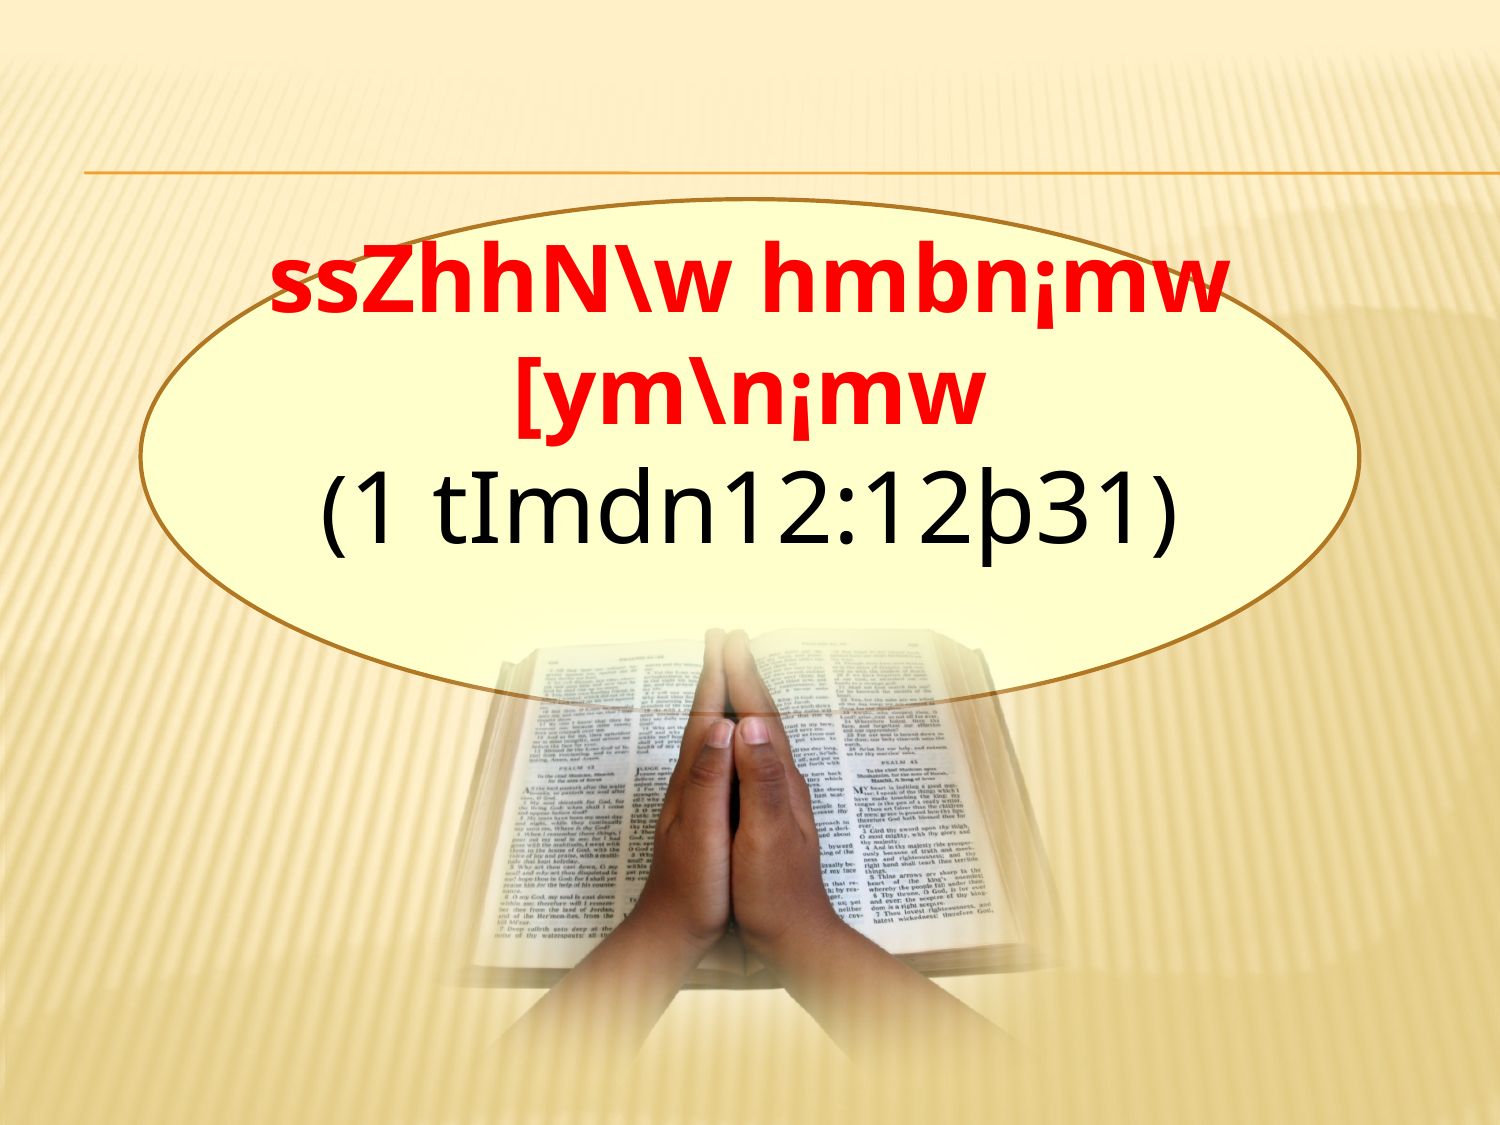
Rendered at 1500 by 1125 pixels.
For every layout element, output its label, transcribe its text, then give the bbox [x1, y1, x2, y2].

text_box ssZhhN\w hmbn¡mw [ym\n¡mw (1 tImdn12:12þ31) [35, 210, 1465, 571]
text_box [200, 571, 1300, 671]
text_box [559, 197, 941, 210]
picture [409, 573, 1091, 1085]
